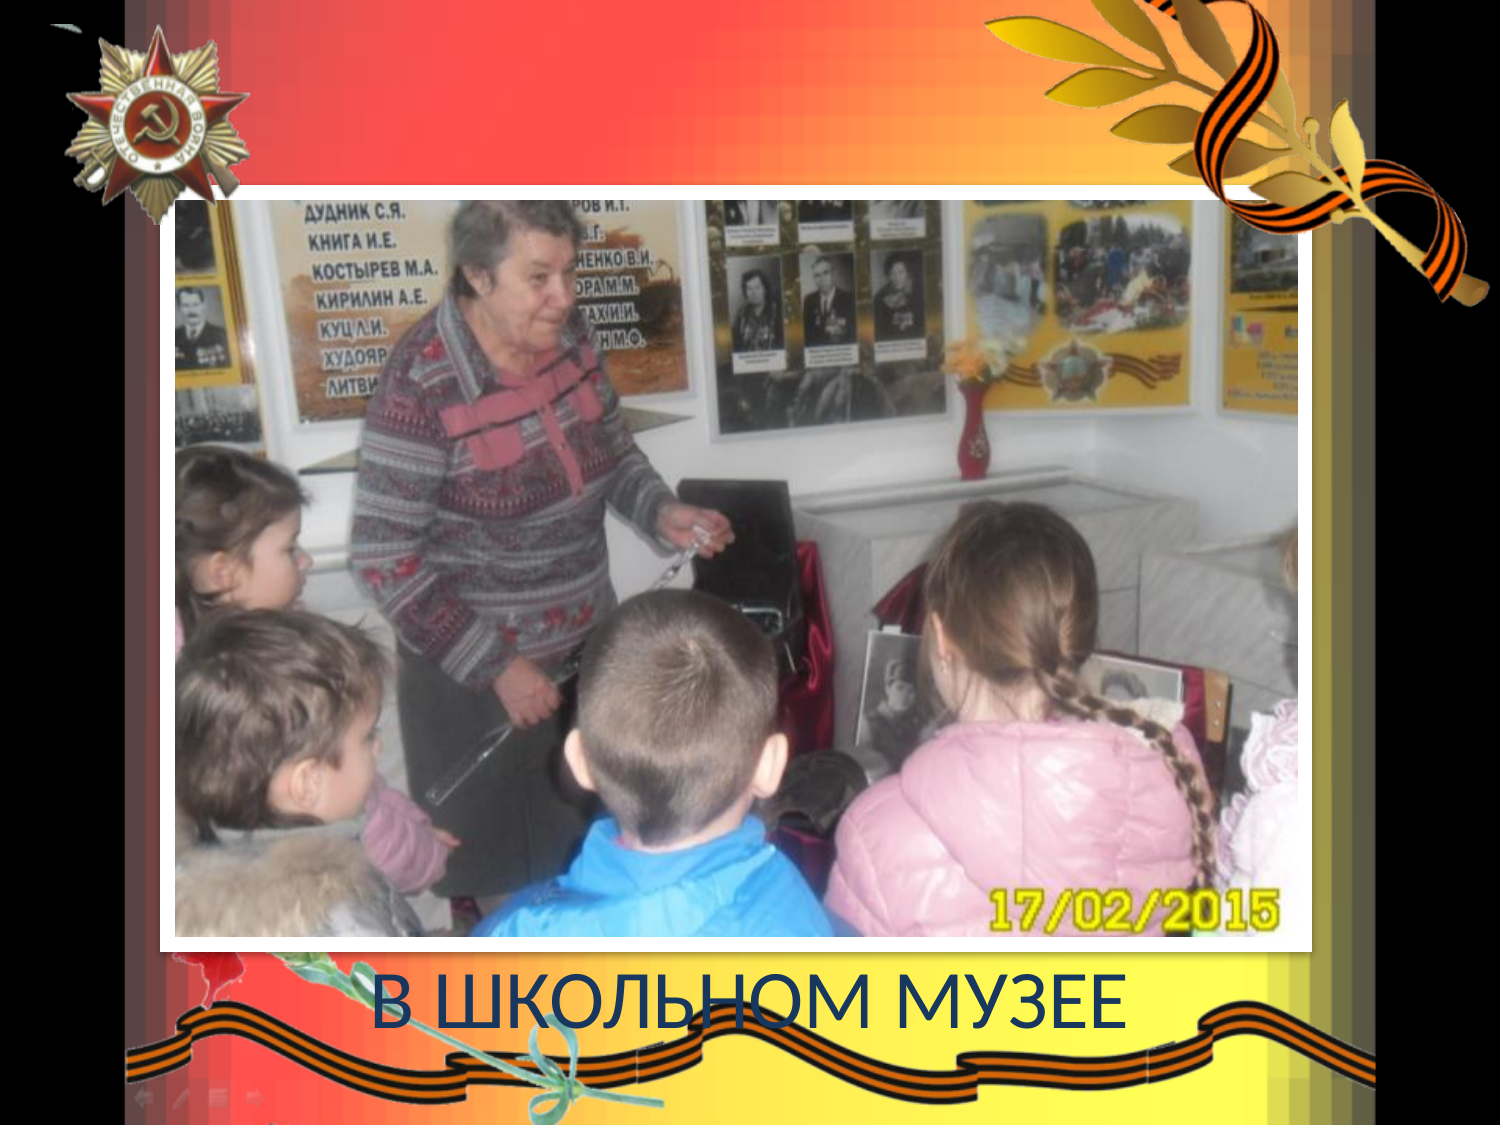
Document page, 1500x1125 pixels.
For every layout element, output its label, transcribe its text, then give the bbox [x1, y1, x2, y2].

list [174, 199, 1298, 938]
picture [0, 0, 1500, 1125]
subtitle В ШКОЛЬНОМ МУЗЕЕ [225, 961, 1275, 1088]
